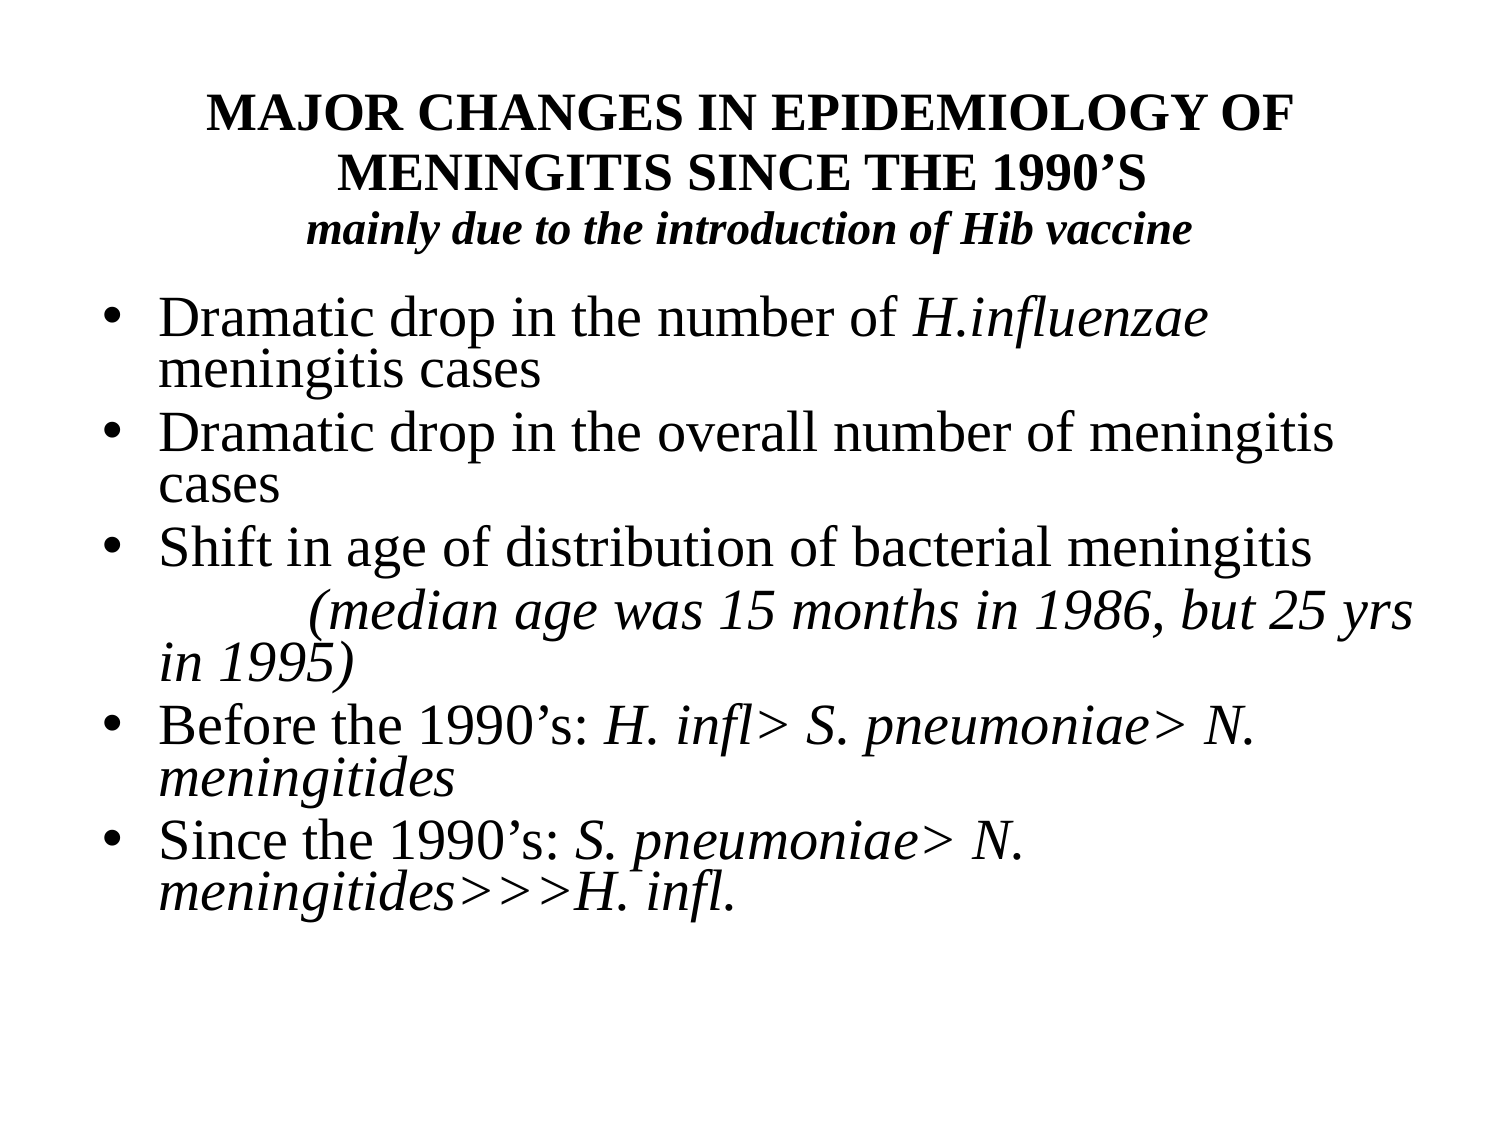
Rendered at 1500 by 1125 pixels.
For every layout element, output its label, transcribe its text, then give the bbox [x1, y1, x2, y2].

title MAJOR CHANGES IN EPIDEMIOLOGY OF MENINGITIS SINCE THE 1990’S mainly due to the introduction of Hib vaccine [75, 75, 1425, 263]
list Dramatic drop in the number of H.influenzae meningitis cases Dramatic drop in the overall number of meningitis cases Shift in age of distribution of bacterial meningitis (median age was 15 months in 1986, but 25 yrs in 1995) Before the 1990’s: H. infl> S. pneumoniae> N. meningitides Since the 1990’s: S. pneumoniae> N. meningitides>>>H. infl. [87, 287, 1438, 1063]
